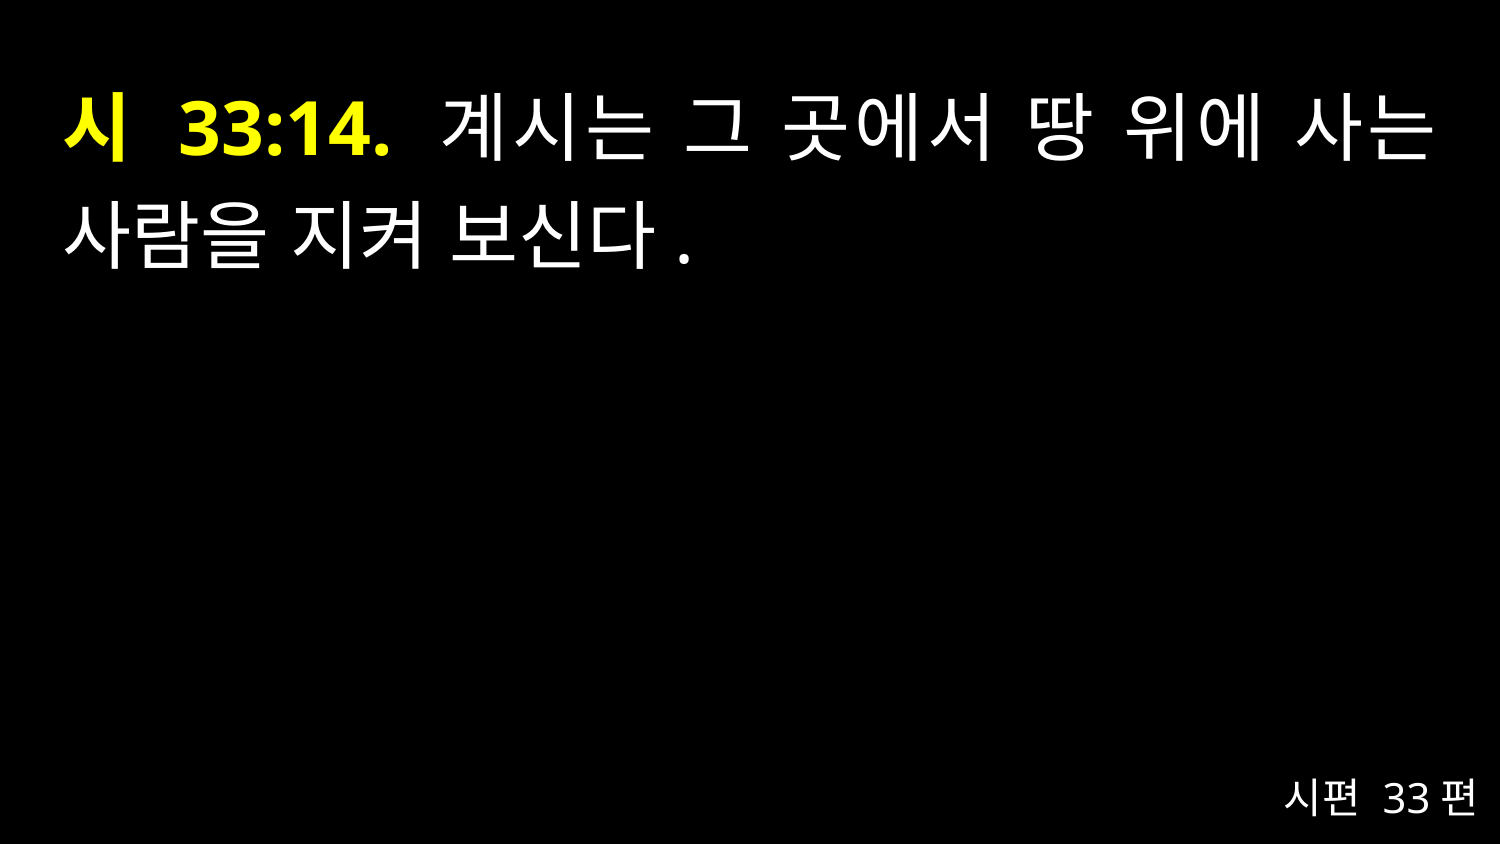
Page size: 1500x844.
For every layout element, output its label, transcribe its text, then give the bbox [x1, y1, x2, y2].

title 시 33:14. 계시는 그 곳에서 땅 위에 사는 사람을 지켜 보신다. [0, 0, 1500, 844]
subtitle 시편 33편 [916, 770, 1500, 844]
